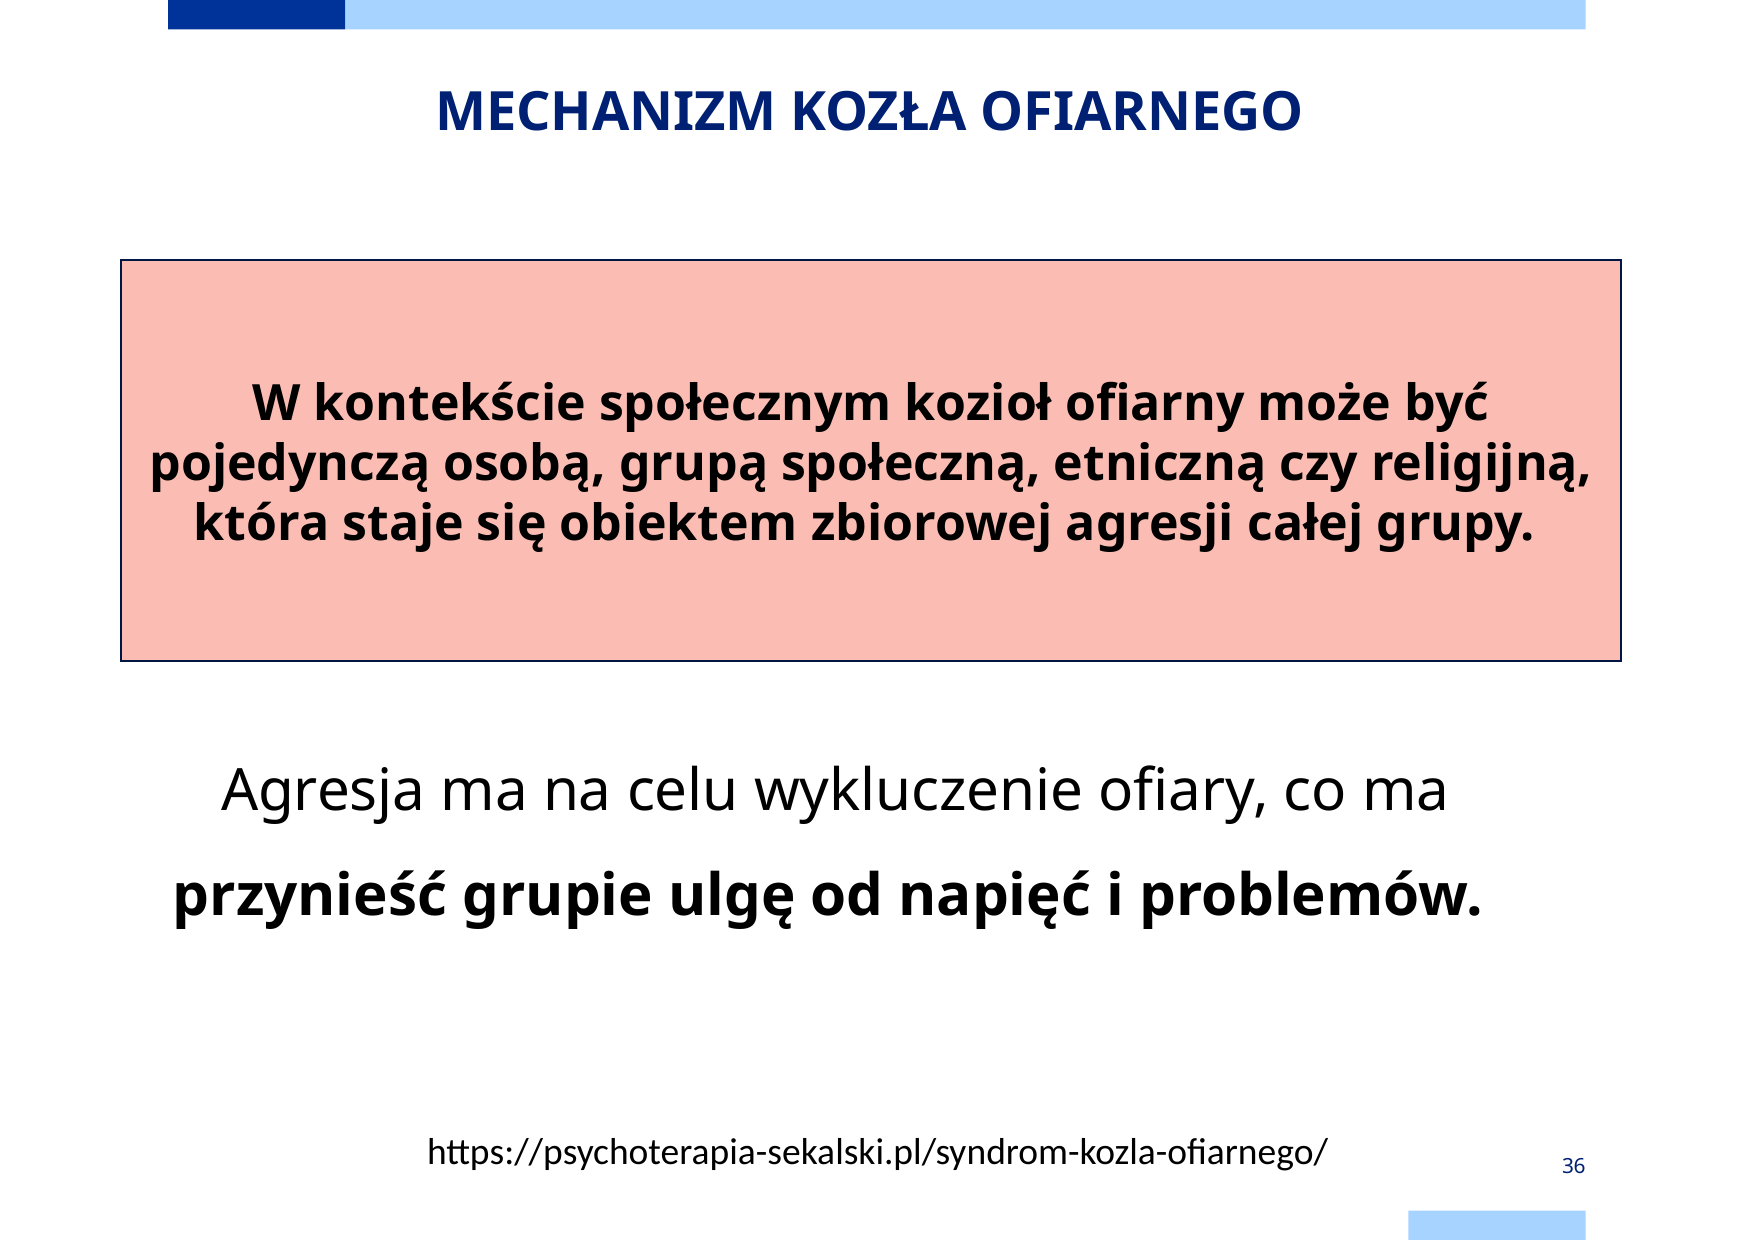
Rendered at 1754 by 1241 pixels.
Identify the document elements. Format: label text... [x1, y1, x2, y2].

text_box W kontekście społecznym kozioł ofiarny może być pojedynczą osobą, grupą społeczną, etniczną czy religijną, która staje się obiektem zbiorowej agresji całej grupy. [120, 259, 1622, 662]
text_box https://psychoterapia-sekalski.pl/syndrom-kozla-ofiarnego/ [144, 714, 1586, 1180]
text_box Agresja ma na celu wykluczenie ofiary, co ma przynieść grupie ulgę od napięć i problemów. [85, 324, 1586, 935]
title MECHANIZM KOZŁA OFIARNEGO [0, 76, 1740, 207]
